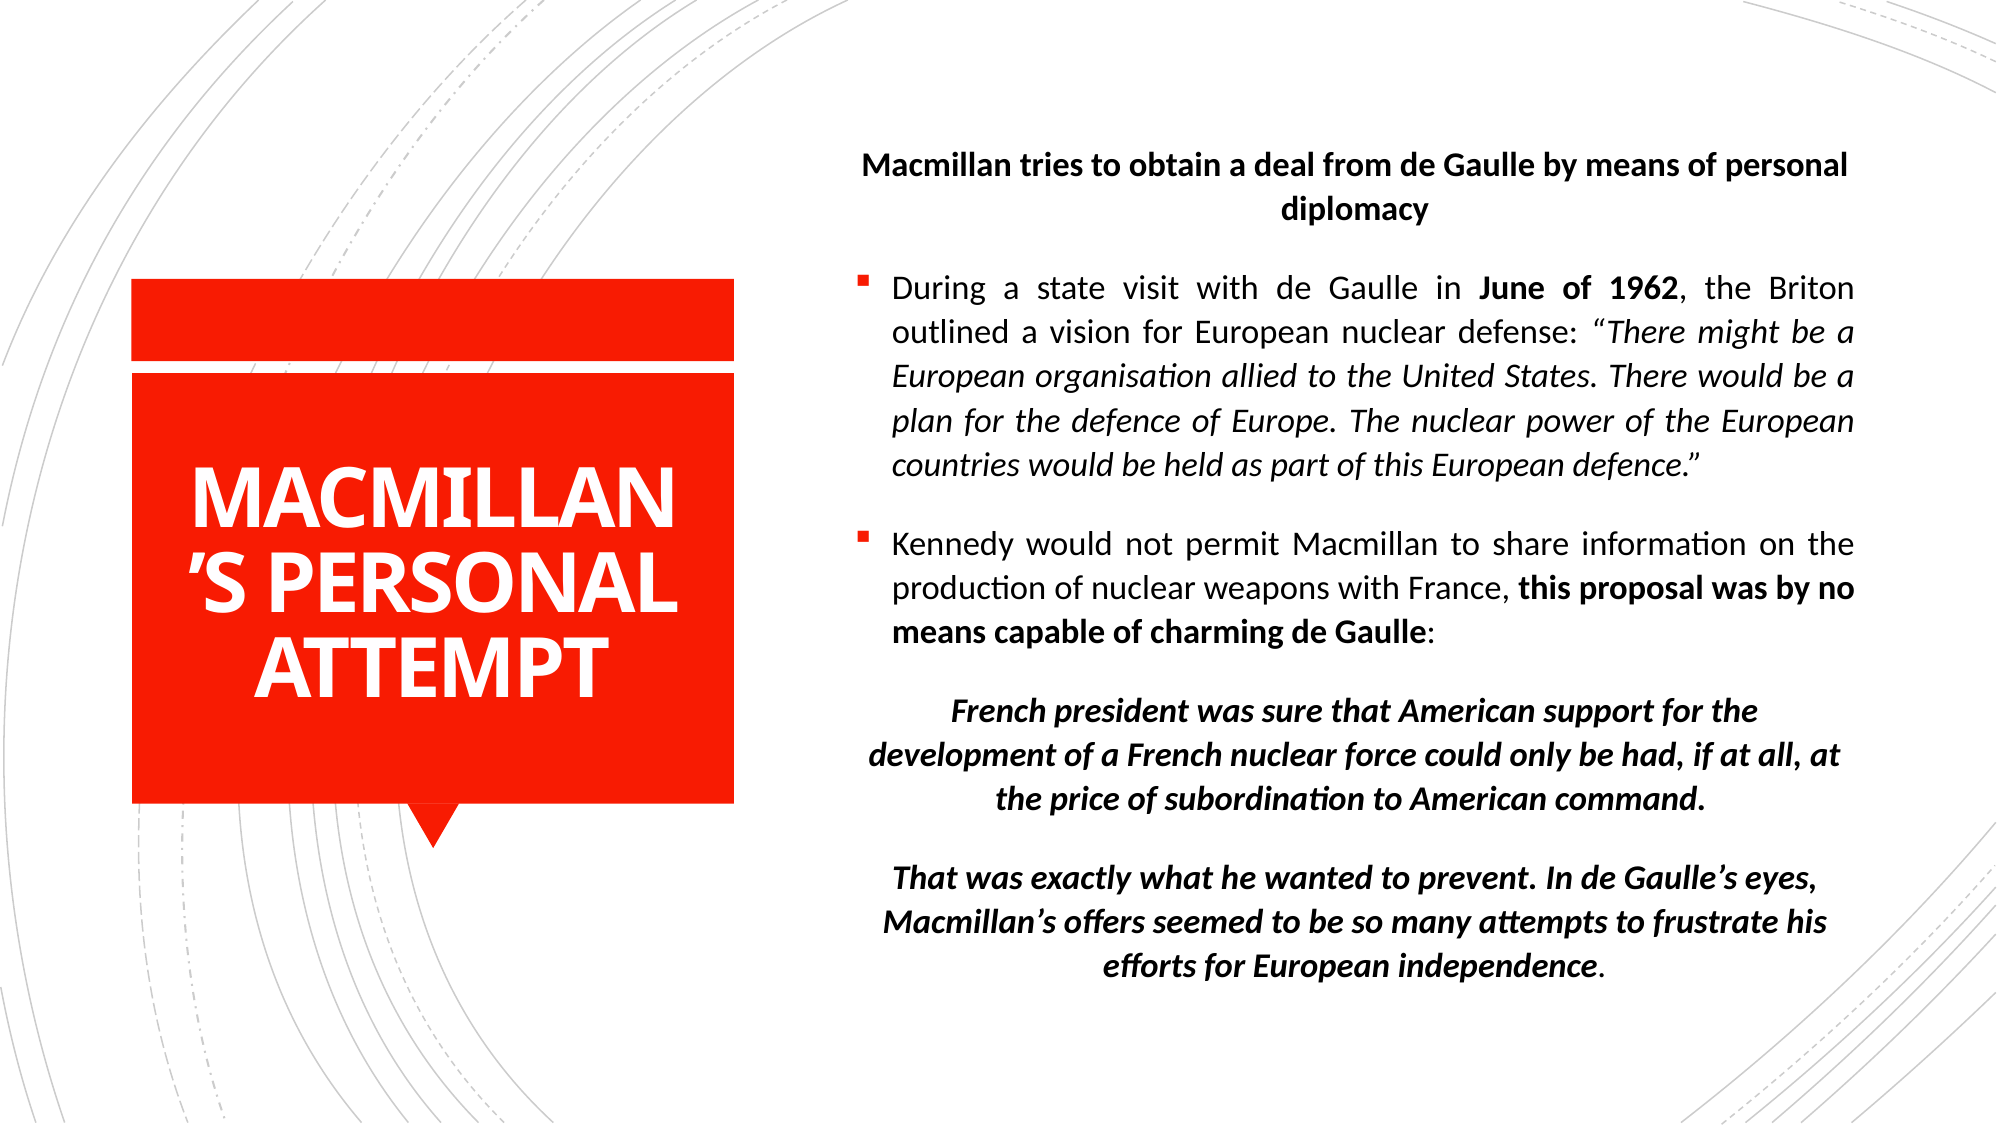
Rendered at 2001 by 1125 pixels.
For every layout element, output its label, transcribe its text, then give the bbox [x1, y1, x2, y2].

title MACMILLAN’S PERSONAL ATTEMPT [145, 385, 720, 789]
list Macmillan tries to obtain a deal from de Gaulle by means of personal diplomacy During a state visit with de Gaulle in June of 1962, the Briton outlined a vision for European nuclear defense: “There might be a European organisation allied to the United States. There would be a plan for the defence of Europe. The nuclear power of the European countries would be held as part of this European defence.” Kennedy would not permit Macmillan to share information on the production of nuclear weapons with France, this proposal was by no means capable of charming de Gaulle: French president was sure that American support for the development of a French nuclear force could only be had, if at all, at the price of subordination to American command. That was exactly what he wanted to prevent. In de Gaulle’s eyes, Macmillan’s offers seemed to be so many attempts to frustrate his efforts for European independence. [839, 131, 1871, 993]
